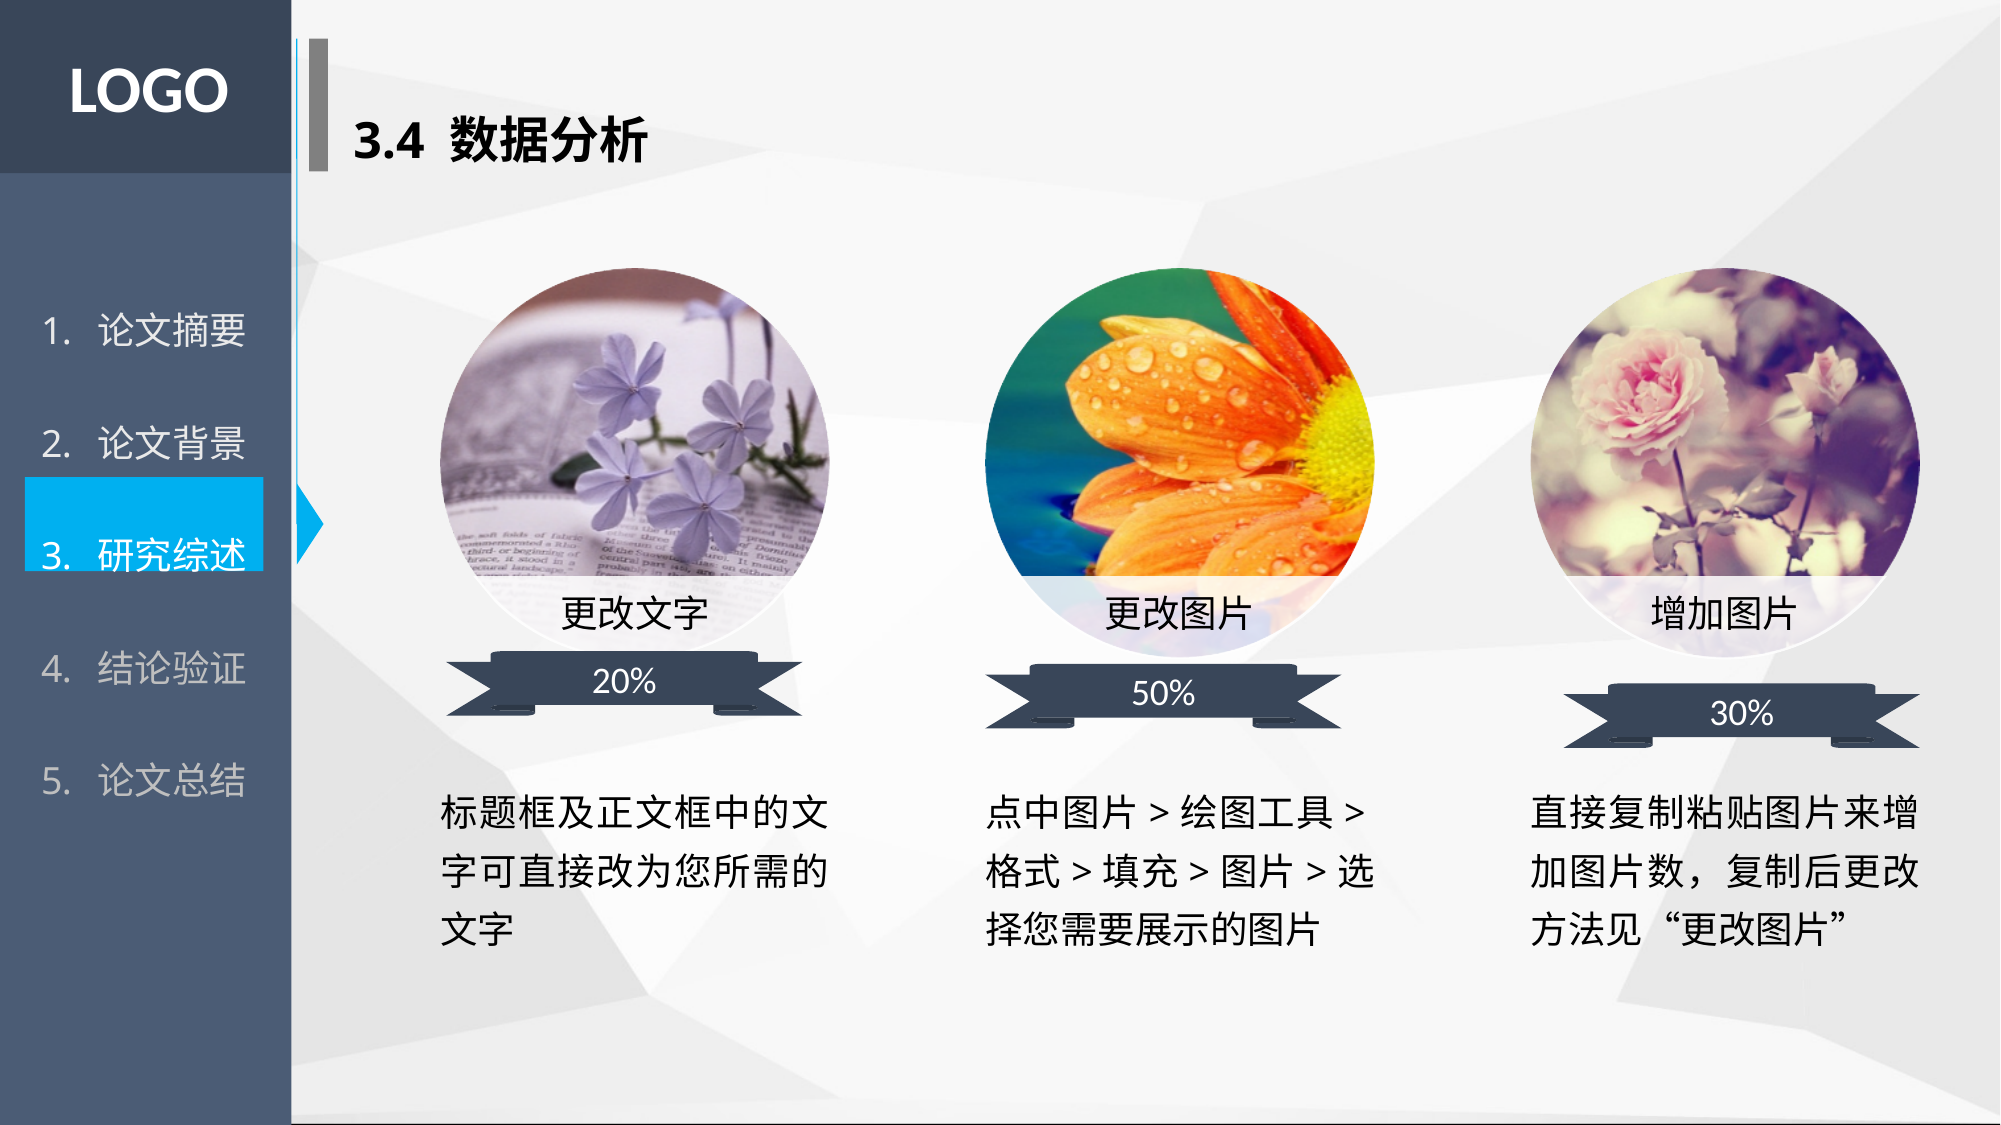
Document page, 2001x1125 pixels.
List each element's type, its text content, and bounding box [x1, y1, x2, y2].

text_box 30% [1559, 682, 1924, 750]
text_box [440, 268, 830, 660]
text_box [24, 477, 324, 572]
text_box 论文摘要 论文背景 研究综述 结论验证 论文总结 [26, 572, 263, 810]
picture [292, 0, 2001, 1125]
text_box 论文摘要 论文背景 研究综述 结论验证 论文总结 [26, 232, 263, 477]
text_box 点中图片>绘图工具>格式>填充>图片>选择您需要展示的图片 [985, 775, 1375, 994]
text_box 20% [442, 660, 807, 717]
text_box 标题框及正文框中的文字可直接改为您所需的文字 [440, 775, 830, 994]
text_box LOGO [54, 38, 245, 134]
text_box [1530, 268, 1920, 660]
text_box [985, 268, 1375, 660]
text_box 3.4 数据分析 [338, 101, 665, 177]
text_box [308, 38, 329, 172]
text_box 50% [981, 662, 1346, 730]
text_box 直接复制粘贴图片来增加图片数，复制后更改方法见“更改图片” [1530, 775, 1920, 994]
